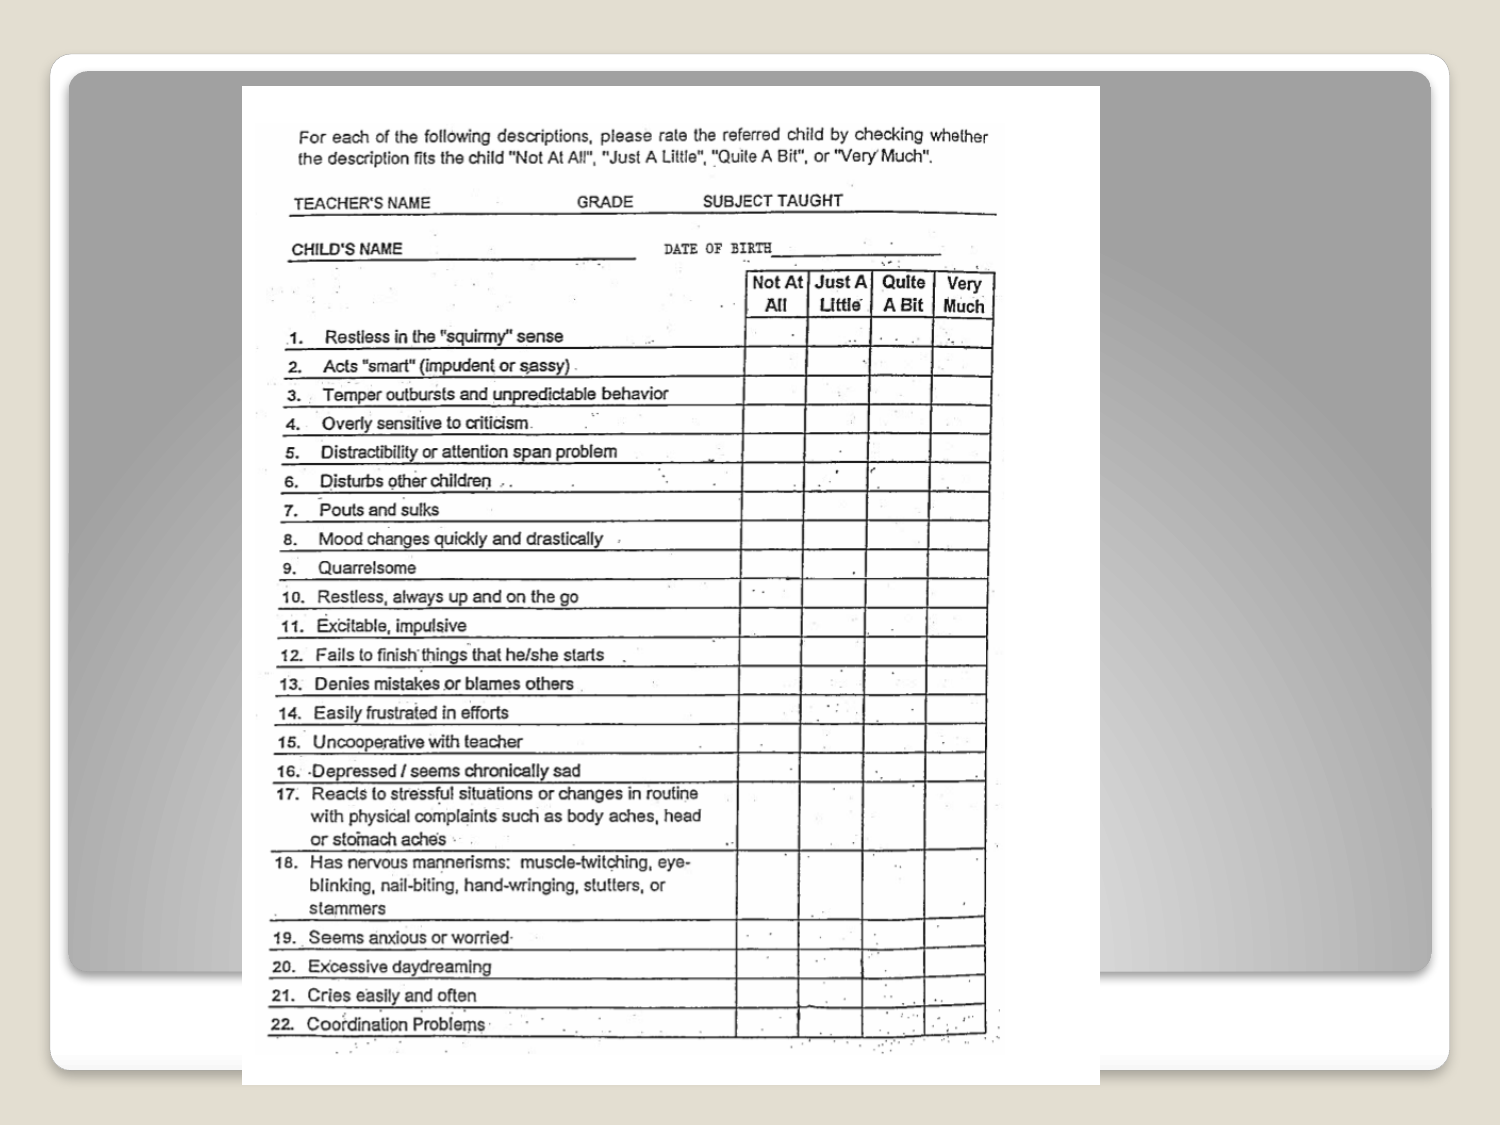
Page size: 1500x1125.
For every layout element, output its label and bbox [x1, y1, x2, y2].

list [242, 86, 1101, 1085]
